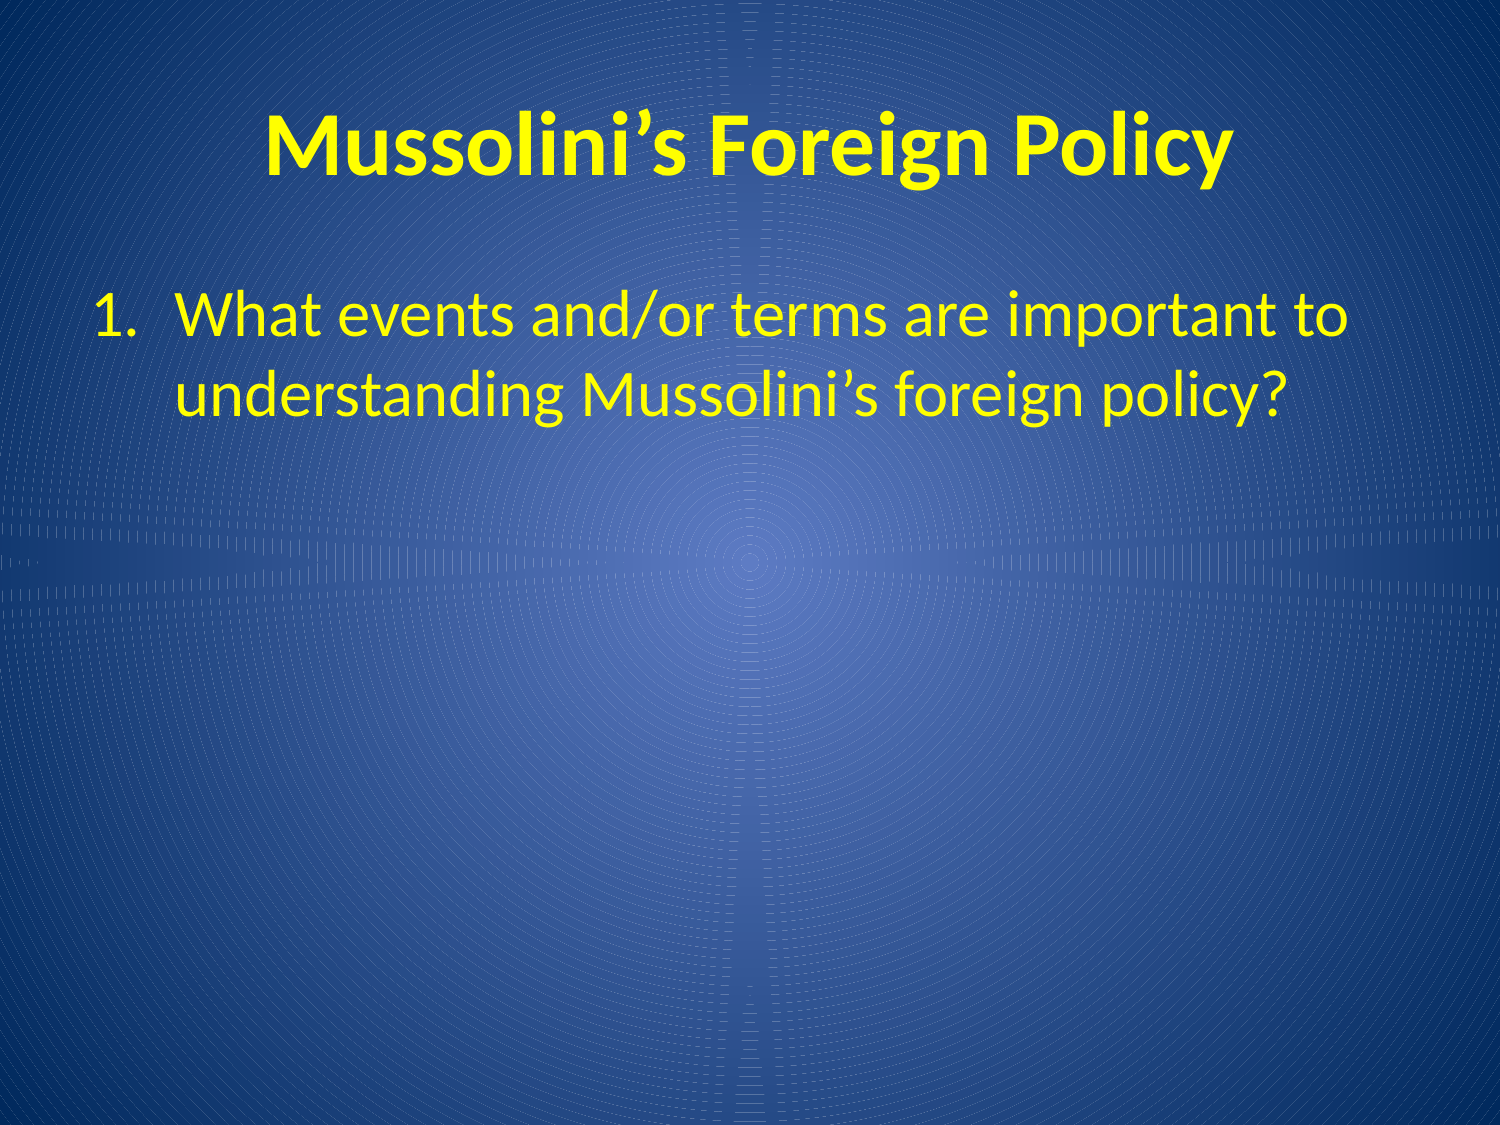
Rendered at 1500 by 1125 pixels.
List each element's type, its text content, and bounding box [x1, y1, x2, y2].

title Mussolini’s Foreign Policy [75, 45, 1425, 233]
list What events and/or terms are important to understanding Mussolini’s foreign policy? [75, 262, 1425, 1005]
